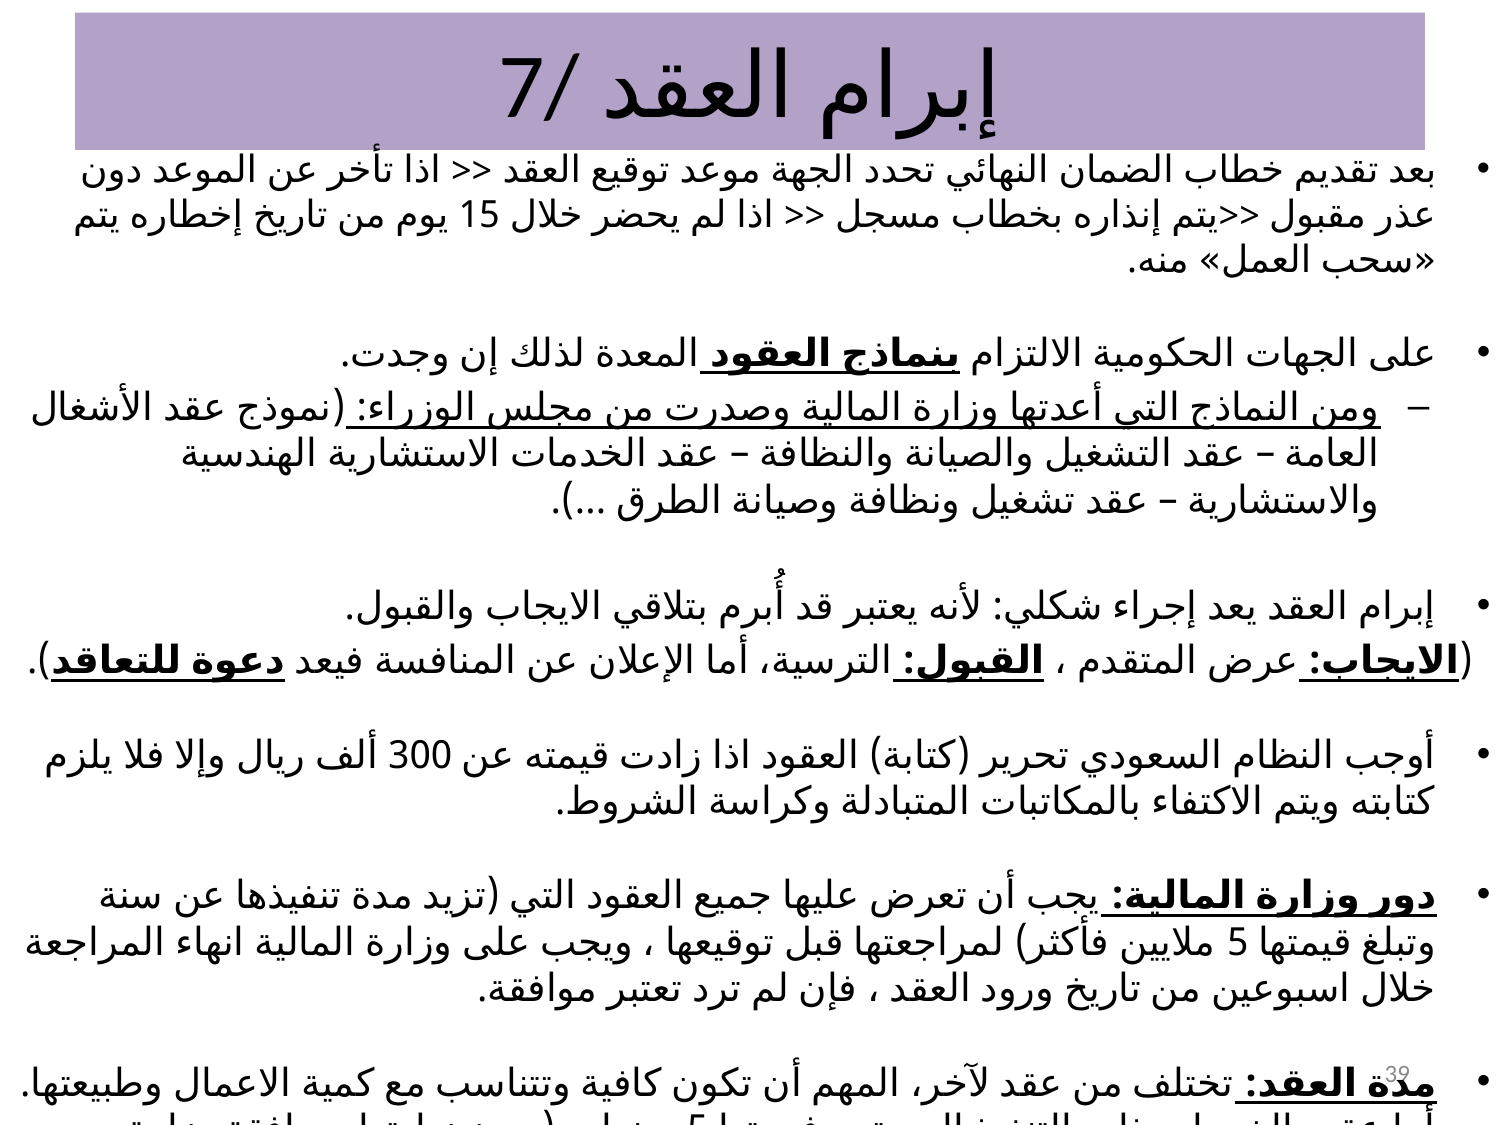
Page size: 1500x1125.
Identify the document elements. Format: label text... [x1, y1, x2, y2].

slide_number 39 [1074, 1042, 1425, 1103]
title 7/ إبرام العقد [75, 12, 1425, 137]
list بعد تقديم خطاب الضمان النهائي تحدد الجهة موعد توقيع العقد << اذا تأخر عن الموعد دون عذر مقبول <<يتم إنذاره بخطاب مسجل << اذا لم يحضر خلال 15 يوم من تاريخ إخطاره يتم «سحب العمل» منه. على الجهات الحكومية الالتزام بنماذج العقود المعدة لذلك إن وجدت. ومن النماذج التي أعدتها وزارة المالية وصدرت من مجلس الوزراء: (نموذج عقد الأشغال العامة – عقد التشغيل والصيانة والنظافة – عقد الخدمات الاستشارية الهندسية والاستشارية – عقد تشغيل ونظافة وصيانة الطرق ...). إبرام العقد يعد إجراء شكلي: لأنه يعتبر قد أُبرم بتلاقي الايجاب والقبول. (الايجاب: عرض المتقدم ، القبول: الترسية، أما الإعلان عن المنافسة فيعد دعوة للتعاقد). أوجب النظام السعودي تحرير (كتابة) العقود اذا زادت قيمته عن 300 ألف ريال وإلا فلا يلزم كتابته ويتم الاكتفاء بالمكاتبات المتبادلة وكراسة الشروط. دور وزارة المالية: يجب أن تعرض عليها جميع العقود التي (تزيد مدة تنفيذها عن سنة وتبلغ قيمتها 5 ملايين فأكثر) لمراجعتها قبل توقيعها ، ويجب على وزارة المالية انهاء المراجعة خلال اسبوعين من تاريخ ورود العقد ، فإن لم ترد تعتبر موافقة. مدة العقد: تختلف من عقد لآخر، المهم أن تكون كافية وتتناسب مع كمية الاعمال وطبيعتها. أما عقود الخدمات ذات التنفيذ المستمر فمدتها 5 سنوات (يجوز زيادتها بموافقة وزارة المالية). [0, 137, 1500, 1125]
